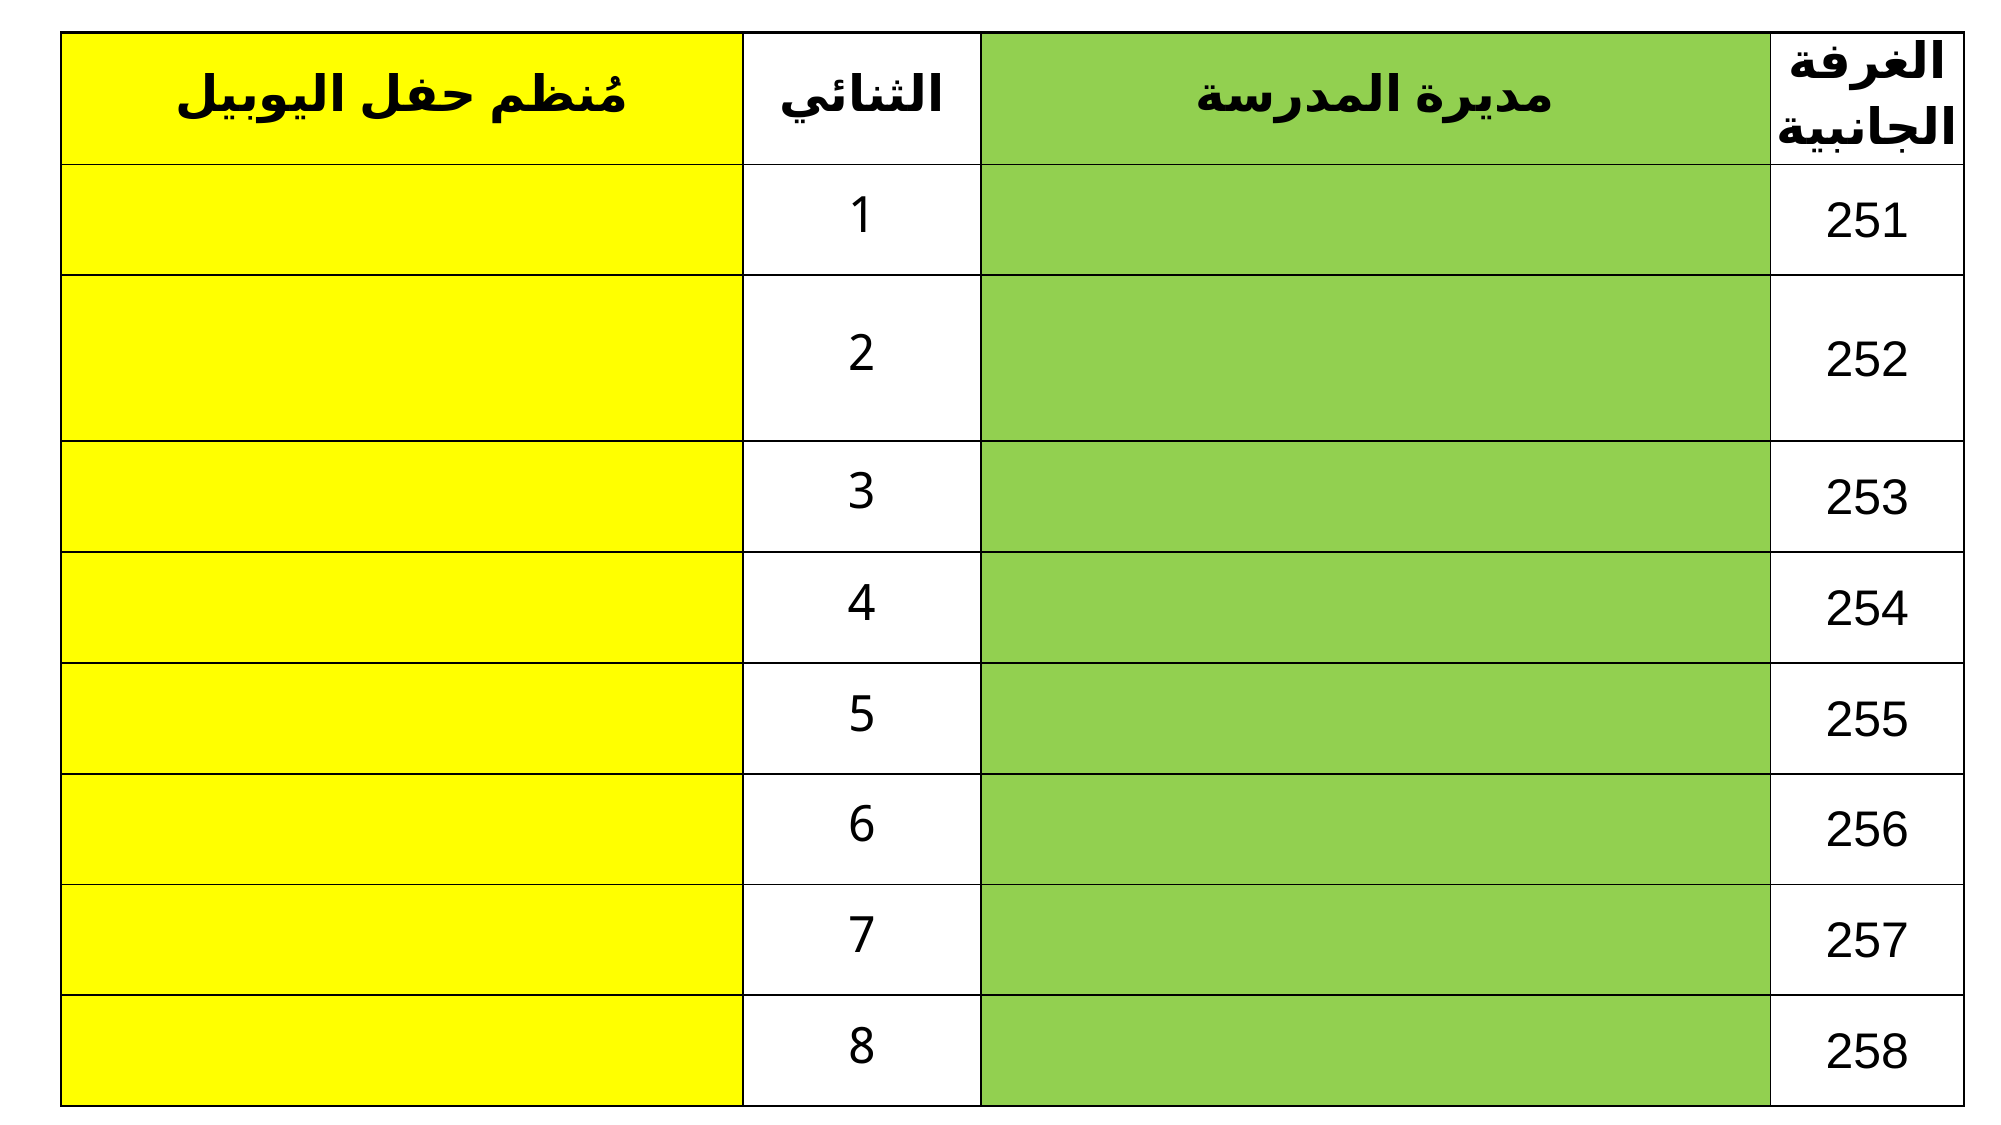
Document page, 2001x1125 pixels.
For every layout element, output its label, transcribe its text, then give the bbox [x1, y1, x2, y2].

table_cell [62, 553, 742, 662]
table_cell 8 [744, 996, 980, 1105]
table_cell 254 [1771, 553, 1963, 662]
table_cell 255 [1771, 664, 1963, 773]
table_header مديرة المدرسة [982, 34, 1770, 164]
table_header الغرفة الجانبية [1771, 34, 1963, 164]
table_cell 4 [744, 553, 980, 662]
table_cell [982, 276, 1770, 440]
table_cell [982, 664, 1770, 773]
table_cell [62, 996, 742, 1105]
table_cell [62, 885, 742, 994]
table_cell [982, 165, 1770, 274]
table_cell [62, 775, 742, 884]
table_cell 252 [1771, 276, 1963, 440]
table_cell 251 [1771, 165, 1963, 274]
table_cell [62, 165, 742, 274]
table_cell [62, 664, 742, 773]
table_cell [982, 775, 1770, 884]
table_cell 2 [744, 276, 980, 440]
table_cell 5 [744, 664, 980, 773]
table_cell [982, 442, 1770, 551]
table_cell 7 [744, 885, 980, 994]
table_cell 258 [1771, 996, 1963, 1105]
table_cell 3 [744, 442, 980, 551]
table_cell 1 [744, 165, 980, 274]
table_cell [62, 442, 742, 551]
table_cell 257 [1771, 885, 1963, 994]
table_cell [982, 996, 1770, 1105]
table_header مُنظم حفل اليوبيل [62, 34, 742, 164]
table_cell 6 [744, 775, 980, 884]
table_cell [62, 276, 742, 440]
table_header الثنائي [744, 34, 980, 164]
table_cell 253 [1771, 442, 1963, 551]
table_cell [982, 553, 1770, 662]
table_cell 256 [1771, 775, 1963, 884]
table_cell [982, 885, 1770, 994]
